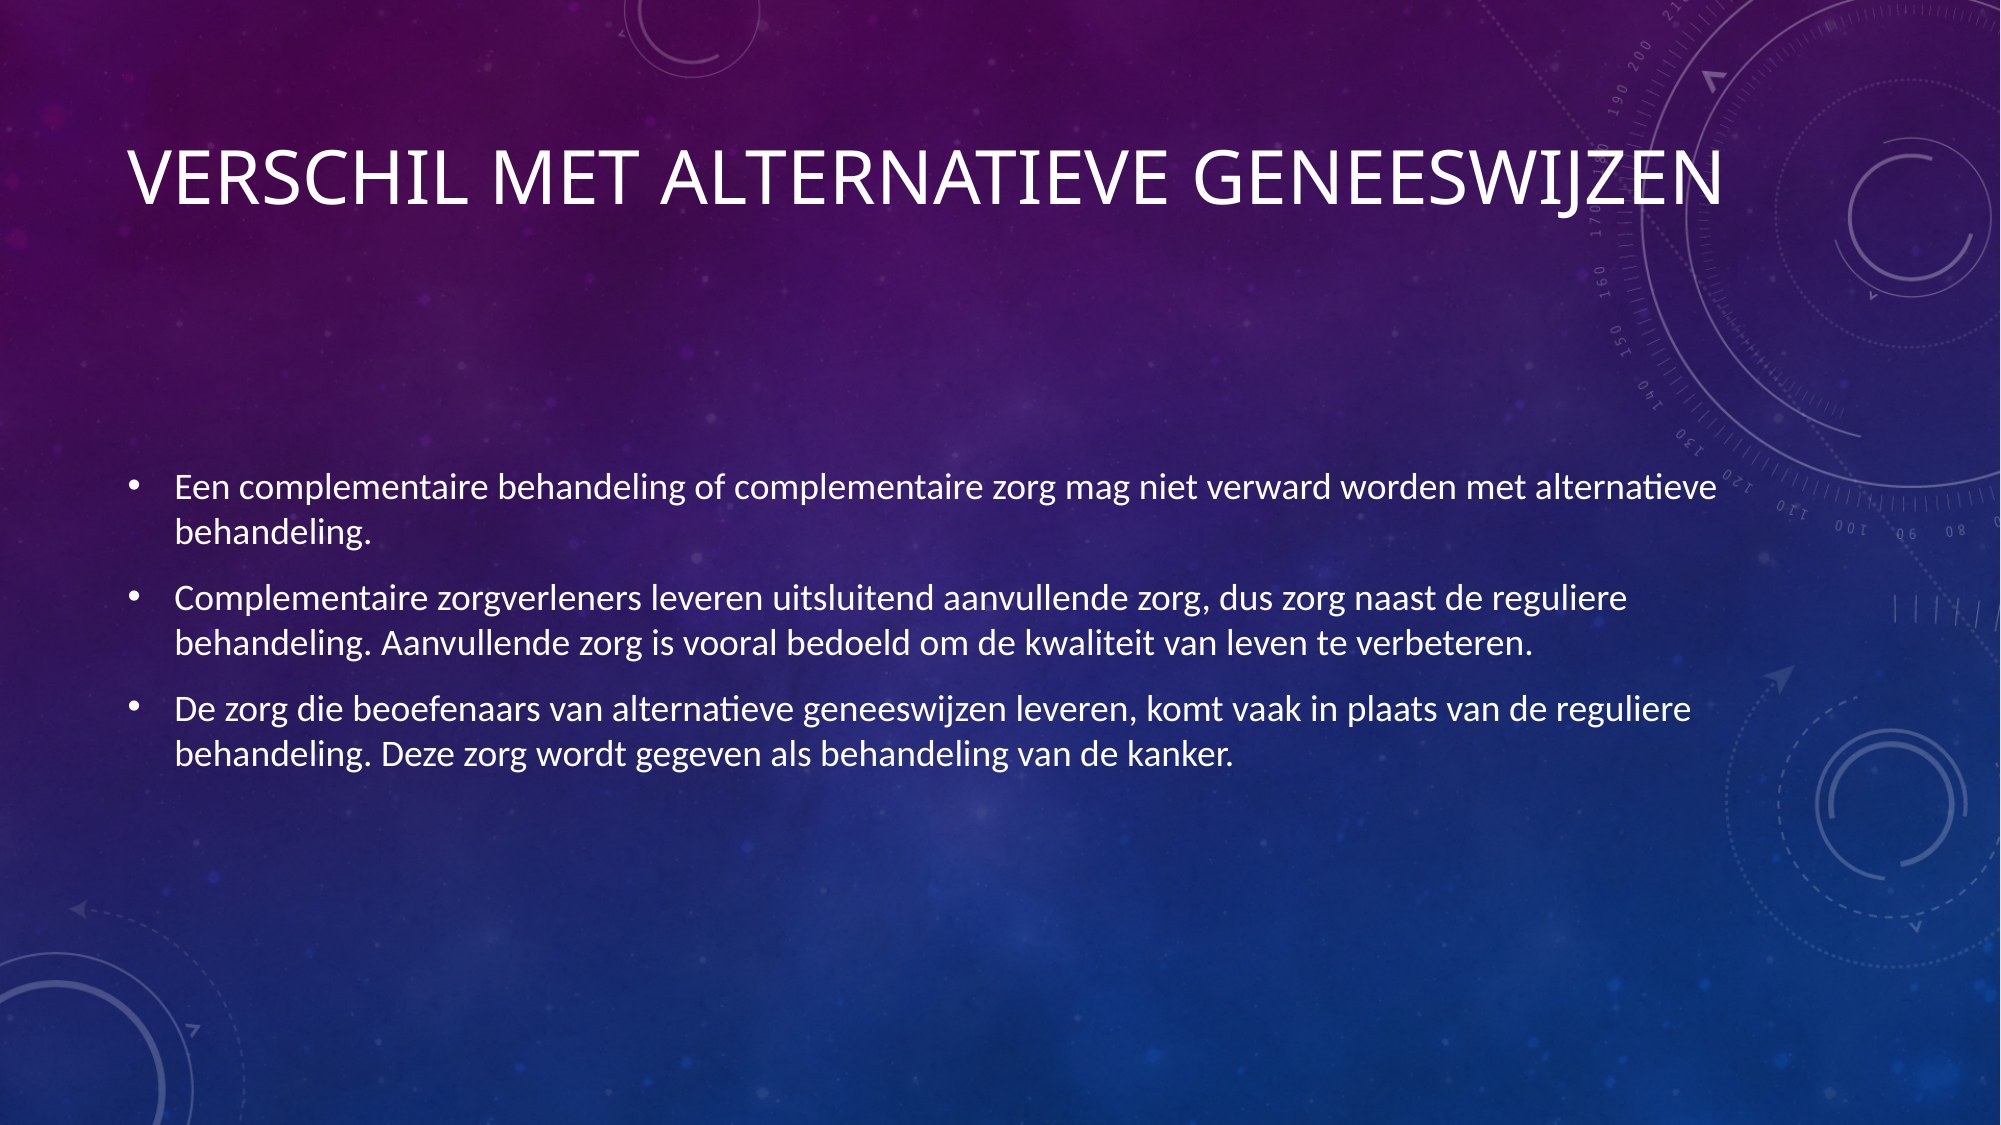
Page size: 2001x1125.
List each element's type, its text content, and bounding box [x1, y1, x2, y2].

picture [0, 0, 2001, 1125]
title Verschil met alternatieve geneeswijzen [112, 99, 1775, 339]
list Een complementaire behandeling of complementaire zorg mag niet verward worden met alternatieve behandeling. Complementaire zorgverleners leveren uitsluitend aanvullende zorg, dus zorg naast de reguliere behandeling. Aanvullende zorg is vooral bedoeld om de kwaliteit van leven te verbeteren. De zorg die beoefenaars van alternatieve geneeswijzen leveren, komt vaak in plaats van de reguliere behandeling. Deze zorg wordt gegeven als behandeling van de kanker. [112, 351, 1775, 950]
